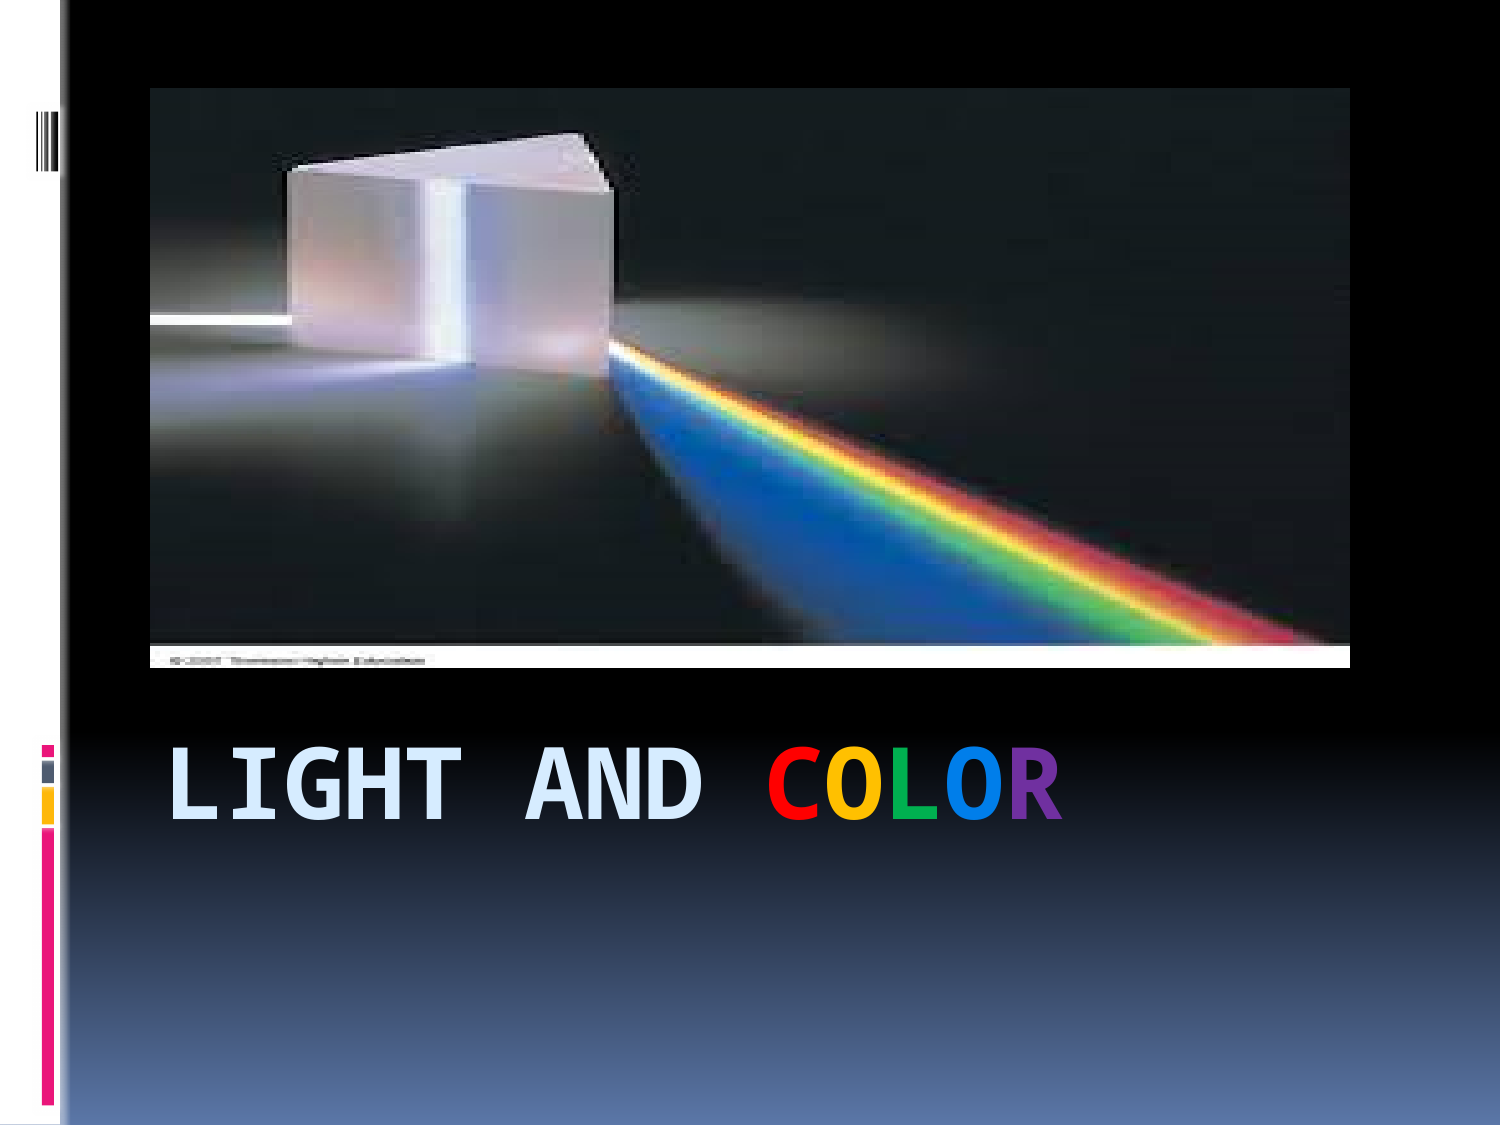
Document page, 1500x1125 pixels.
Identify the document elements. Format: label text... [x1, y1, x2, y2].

title Light and color [150, 712, 1425, 1037]
picture [149, 86, 1351, 669]
